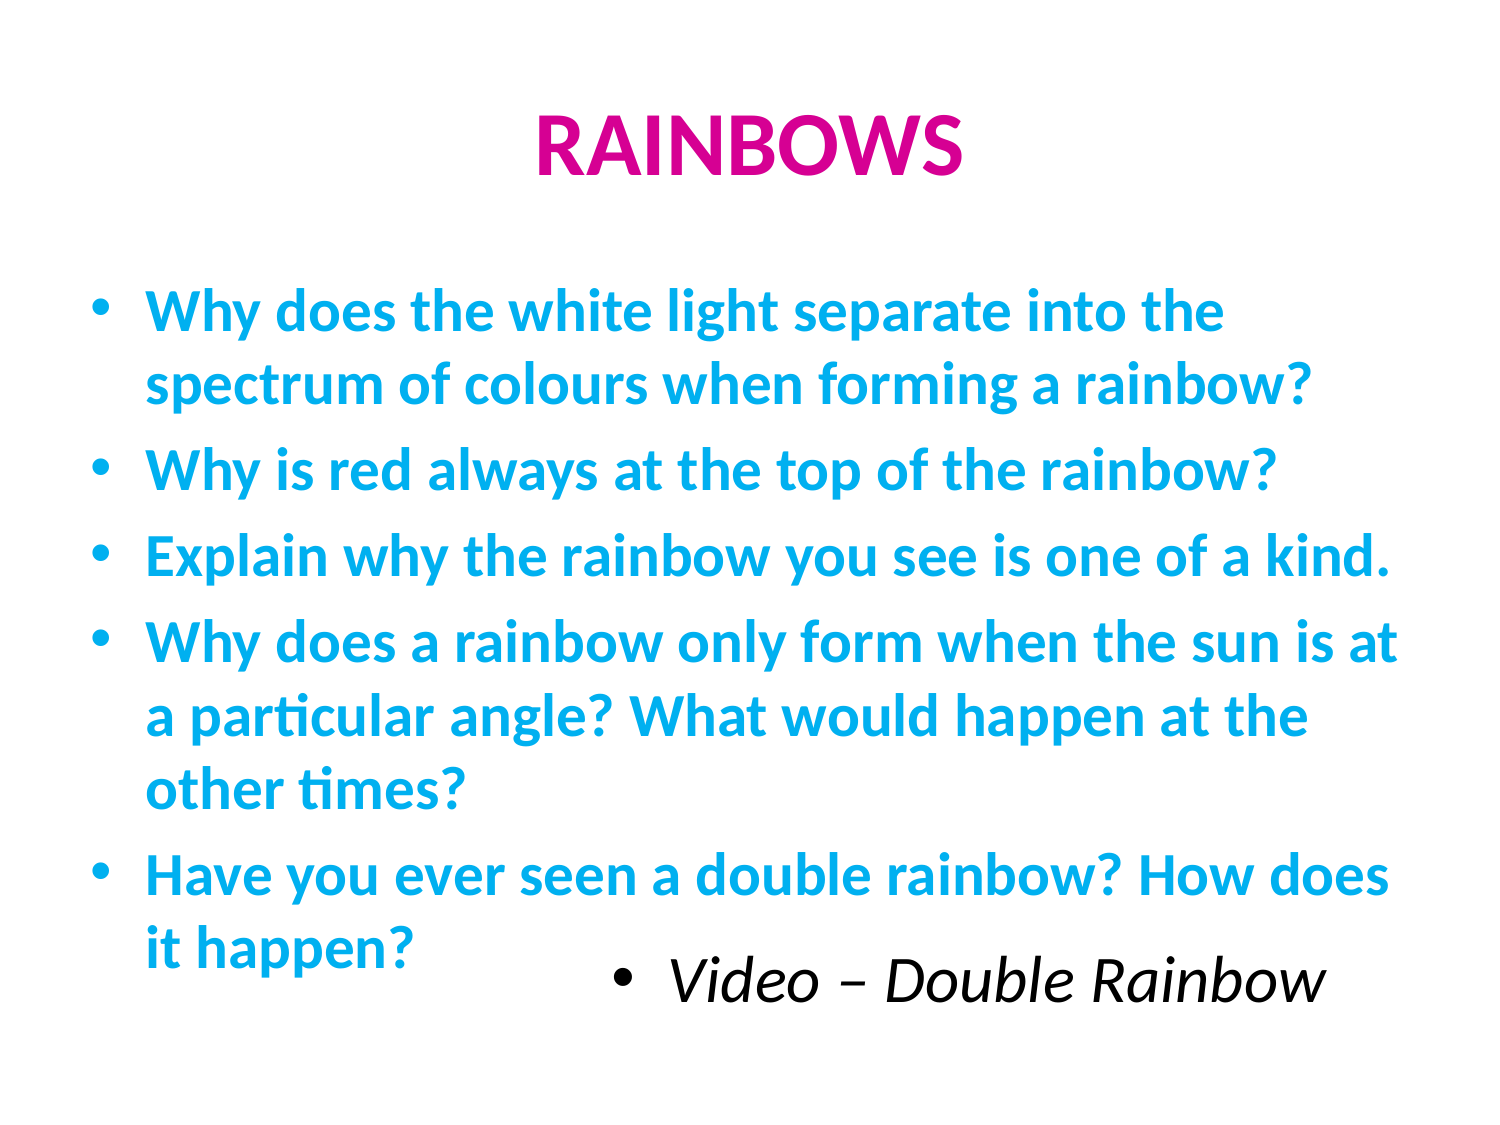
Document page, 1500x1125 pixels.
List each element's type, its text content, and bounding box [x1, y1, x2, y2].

list Why does the white light separate into the spectrum of colours when forming a rainbow? Why is red always at the top of the rainbow? Explain why the rainbow you see is one of a kind. Why does a rainbow only form when the sun is at a particular angle? What would happen at the other times? Have you ever seen a double rainbow? How does it happen? [75, 262, 1425, 1005]
text_box Video – Double Rainbow [596, 928, 1388, 1040]
title RAINBOWS [75, 45, 1425, 233]
